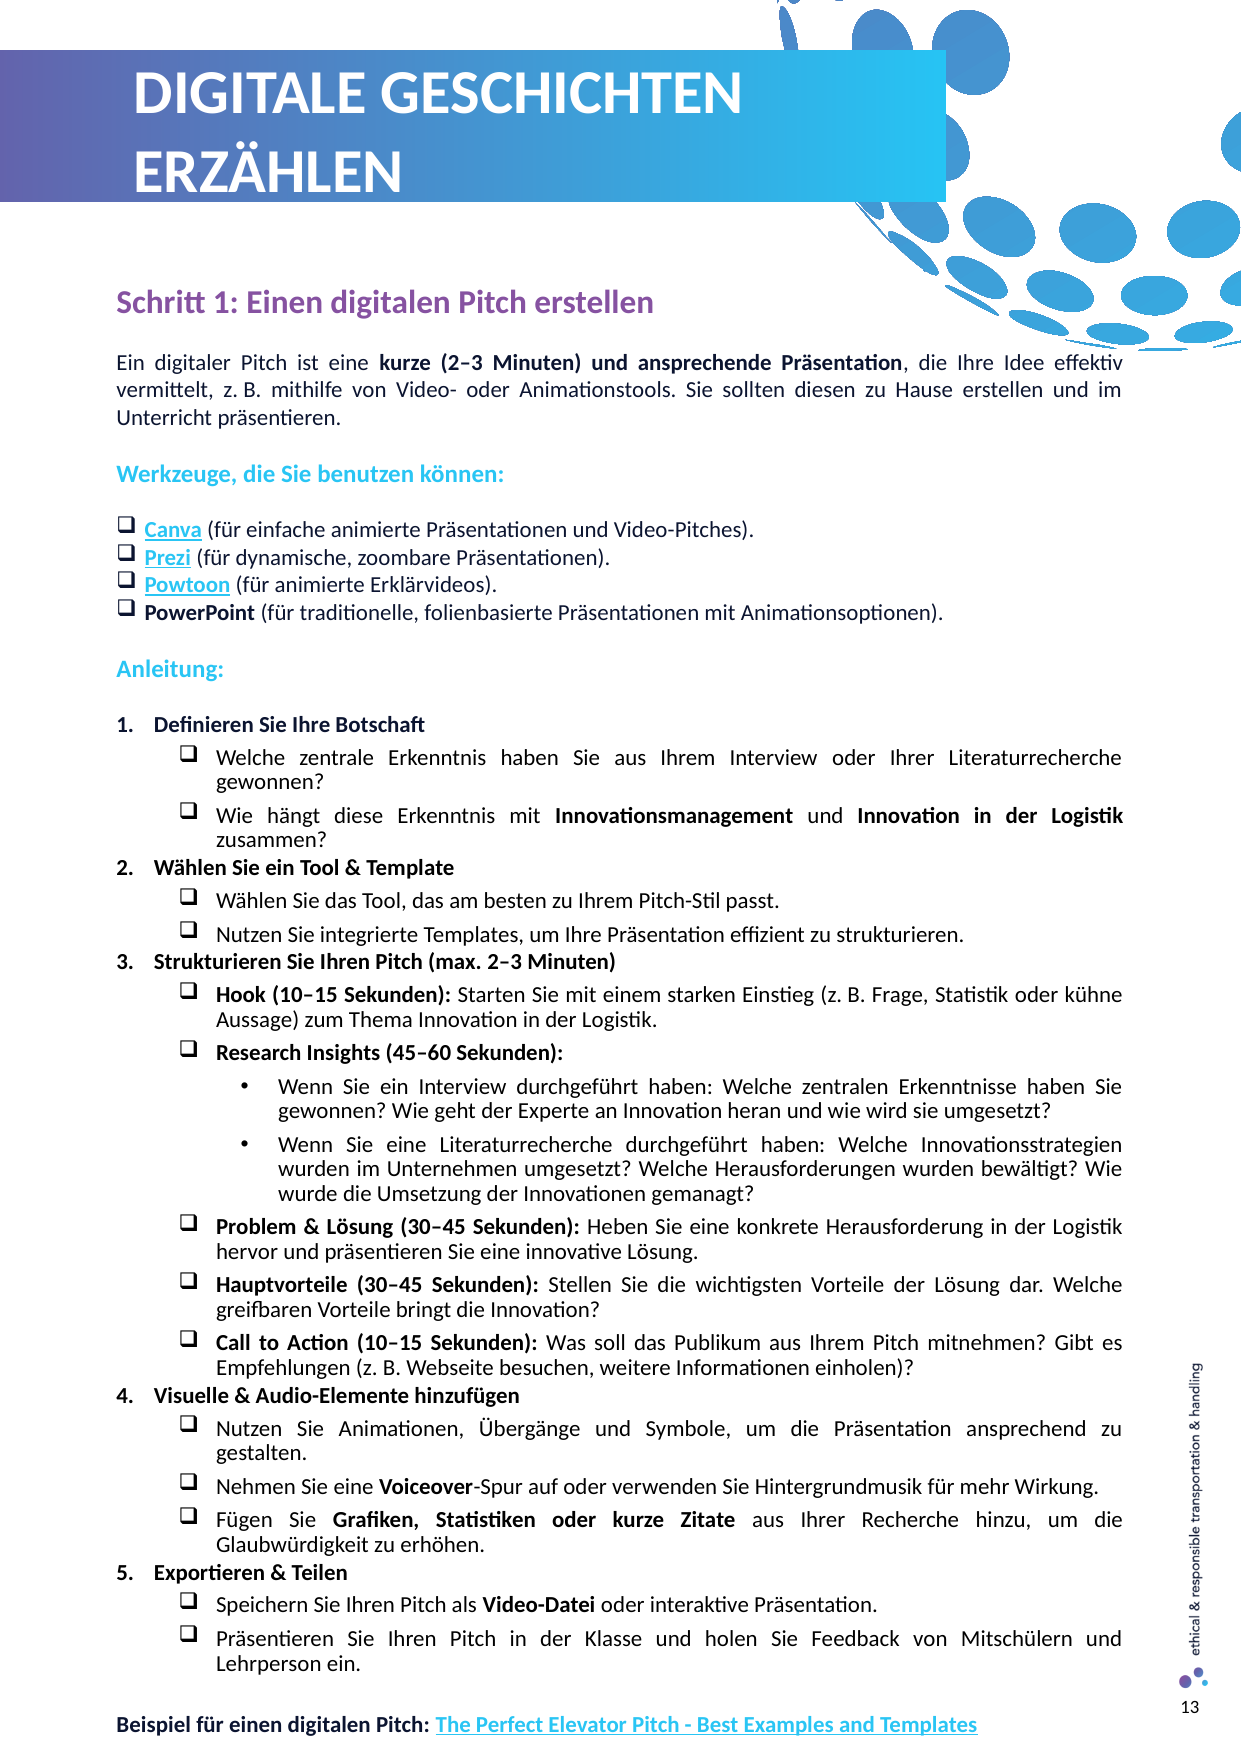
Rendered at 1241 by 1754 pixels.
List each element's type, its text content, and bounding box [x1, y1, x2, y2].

text_box [779, 6, 799, 50]
text_box [788, 0, 800, 4]
text_box [1167, 200, 1240, 258]
text_box [888, 202, 949, 243]
text_box [1220, 270, 1241, 306]
text_box [946, 114, 970, 181]
text_box [932, 10, 1010, 95]
text_box [1026, 270, 1094, 312]
list Schritt 1: Einen digitalen Pitch erstellen Ein digitaler Pitch ist eine kurze (2–3 Minuten) und ansprechende Präsentation, die Ihre Idee effektiv vermittelt, z. B. mithilfe von Video- oder Animationstools. Sie sollten diesen zu Hause erstellen und im Unterricht präsentieren. Werkzeuge, die Sie benutzen können: Canva (für einfache animierte Präsentationen und Video-Pitches). Prezi (für dynamische, zoombare Präsentationen). Powtoon (für animierte Erklärvideos). PowerPoint (für traditionelle, folienbasierte Präsentationen mit Animationsoptionen). Anleitung: Definieren Sie Ihre Botschaft Welche zentrale Erkenntnis haben Sie aus Ihrem Interview oder Ihrer Literaturrecherche gewonnen? Wie hängt diese Erkenntnis mit Innovationsmanagement und Innovation in der Logistik zusammen? Wählen Sie ein Tool & Template Wählen Sie das Tool, das am besten zu Ihrem Pitch-Stil passt. Nutzen Sie integrierte Templates, um Ihre Präsentation effizient zu strukturieren. Strukturieren Sie Ihren Pitch (max. 2–3 Minuten) Hook (10–15 Sekunden): Starten Sie mit einem starken Einstieg (z. B. Frage, Statistik oder kühne Aussage) zum Thema Innovation in der Logistik. Research Insights (45–60 Sekunden): Wenn Sie ein Interview durchgeführt haben: Welche zentralen Erkenntnisse haben Sie gewonnen? Wie geht der Experte an Innovation heran und wie wird sie umgesetzt? Wenn Sie eine Literaturrecherche durchgeführt haben: Welche Innovationsstrategien wurden im Unternehmen umgesetzt? Welche Herausforderungen wurden bewältigt? Wie wurde die Umsetzung der Innovationen gemanagt? Problem & Lösung (30–45 Sekunden): Heben Sie eine konkrete Herausforderung in der Logistik hervor und präsentieren Sie eine innovative Lösung. Hauptvorteile (30–45 Sekunden): Stellen Sie die wichtigsten Vorteile der Lösung dar. Welche greifbaren Vorteile bringt die Innovation? Call to Action (10–15 Sekunden): Was soll das Publikum aus Ihrem Pitch mitnehmen? Gibt es Empfehlungen (z. B. Webseite besuchen, weitere Informationen einholen)? Visuelle & Audio-Elemente hinzufügen Nutzen Sie Animationen, Übergänge und Symbole, um die Präsentation ansprechend zu gestalten. Nehmen Sie eine Voiceover-Spur auf oder verwenden Sie Hintergrundmusik für mehr Wirkung. Fügen Sie Grafiken, Statistiken oder kurze Zitate aus Ihrer Recherche hinzu, um die Glaubwürdigkeit zu erhöhen. Exportieren & Teilen Speichern Sie Ihren Pitch als Video-Datei oder interaktive Präsentation. Präsentieren Sie Ihren Pitch in der Klasse und holen Sie Feedback von Mitschülern und Lehrperson ein. Beispiel für einen digitalen Pitch: The Perfect Elevator Pitch - Best Examples and Templates [101, 272, 1139, 1367]
text_box [963, 196, 1036, 257]
text_box [1086, 323, 1149, 345]
picture [1179, 1357, 1217, 1680]
text_box [1065, 339, 1117, 349]
text_box [1059, 203, 1137, 263]
text_box [1221, 112, 1241, 172]
text_box [945, 285, 999, 316]
text_box [1174, 321, 1233, 343]
text_box [946, 256, 1008, 299]
text_box [855, 202, 939, 276]
list DIGITALE GESCHICHTEN ERZÄHLEN [0, 50, 946, 202]
text_box [852, 9, 913, 50]
text_box [1213, 340, 1241, 348]
slide_number 13 [1153, 1676, 1215, 1736]
text_box [1009, 310, 1069, 336]
text_box [1121, 276, 1188, 316]
